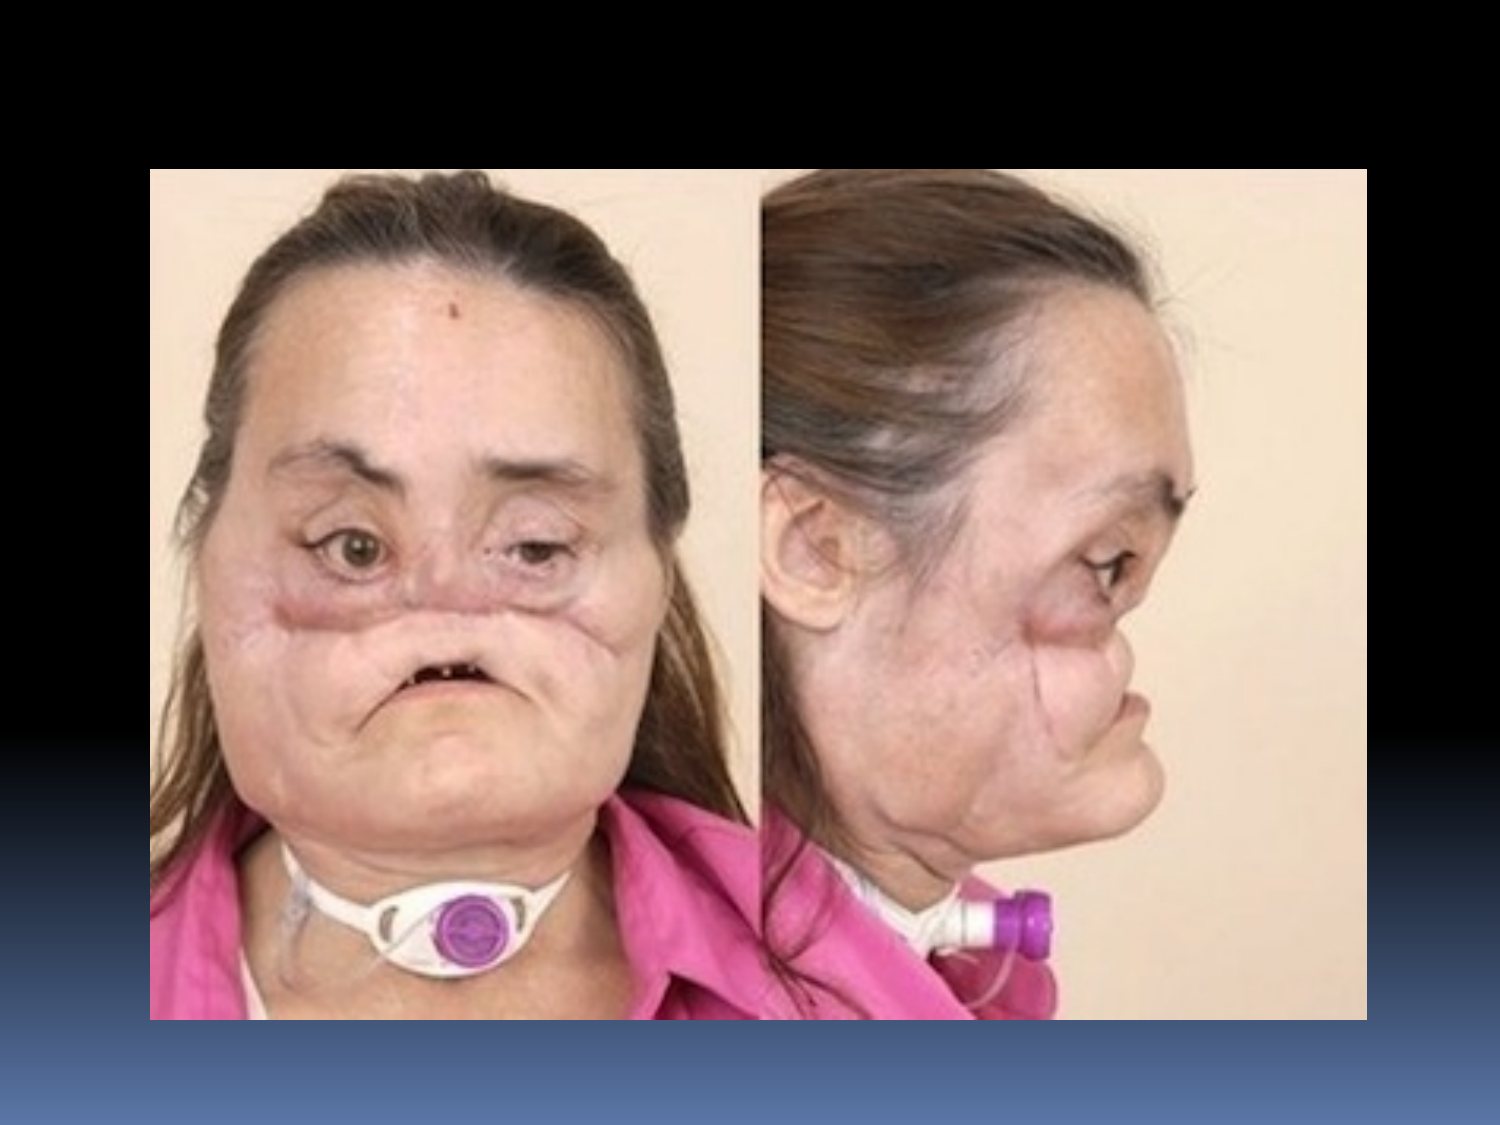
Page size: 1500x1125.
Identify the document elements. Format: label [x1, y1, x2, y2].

picture [149, 169, 1367, 1021]
